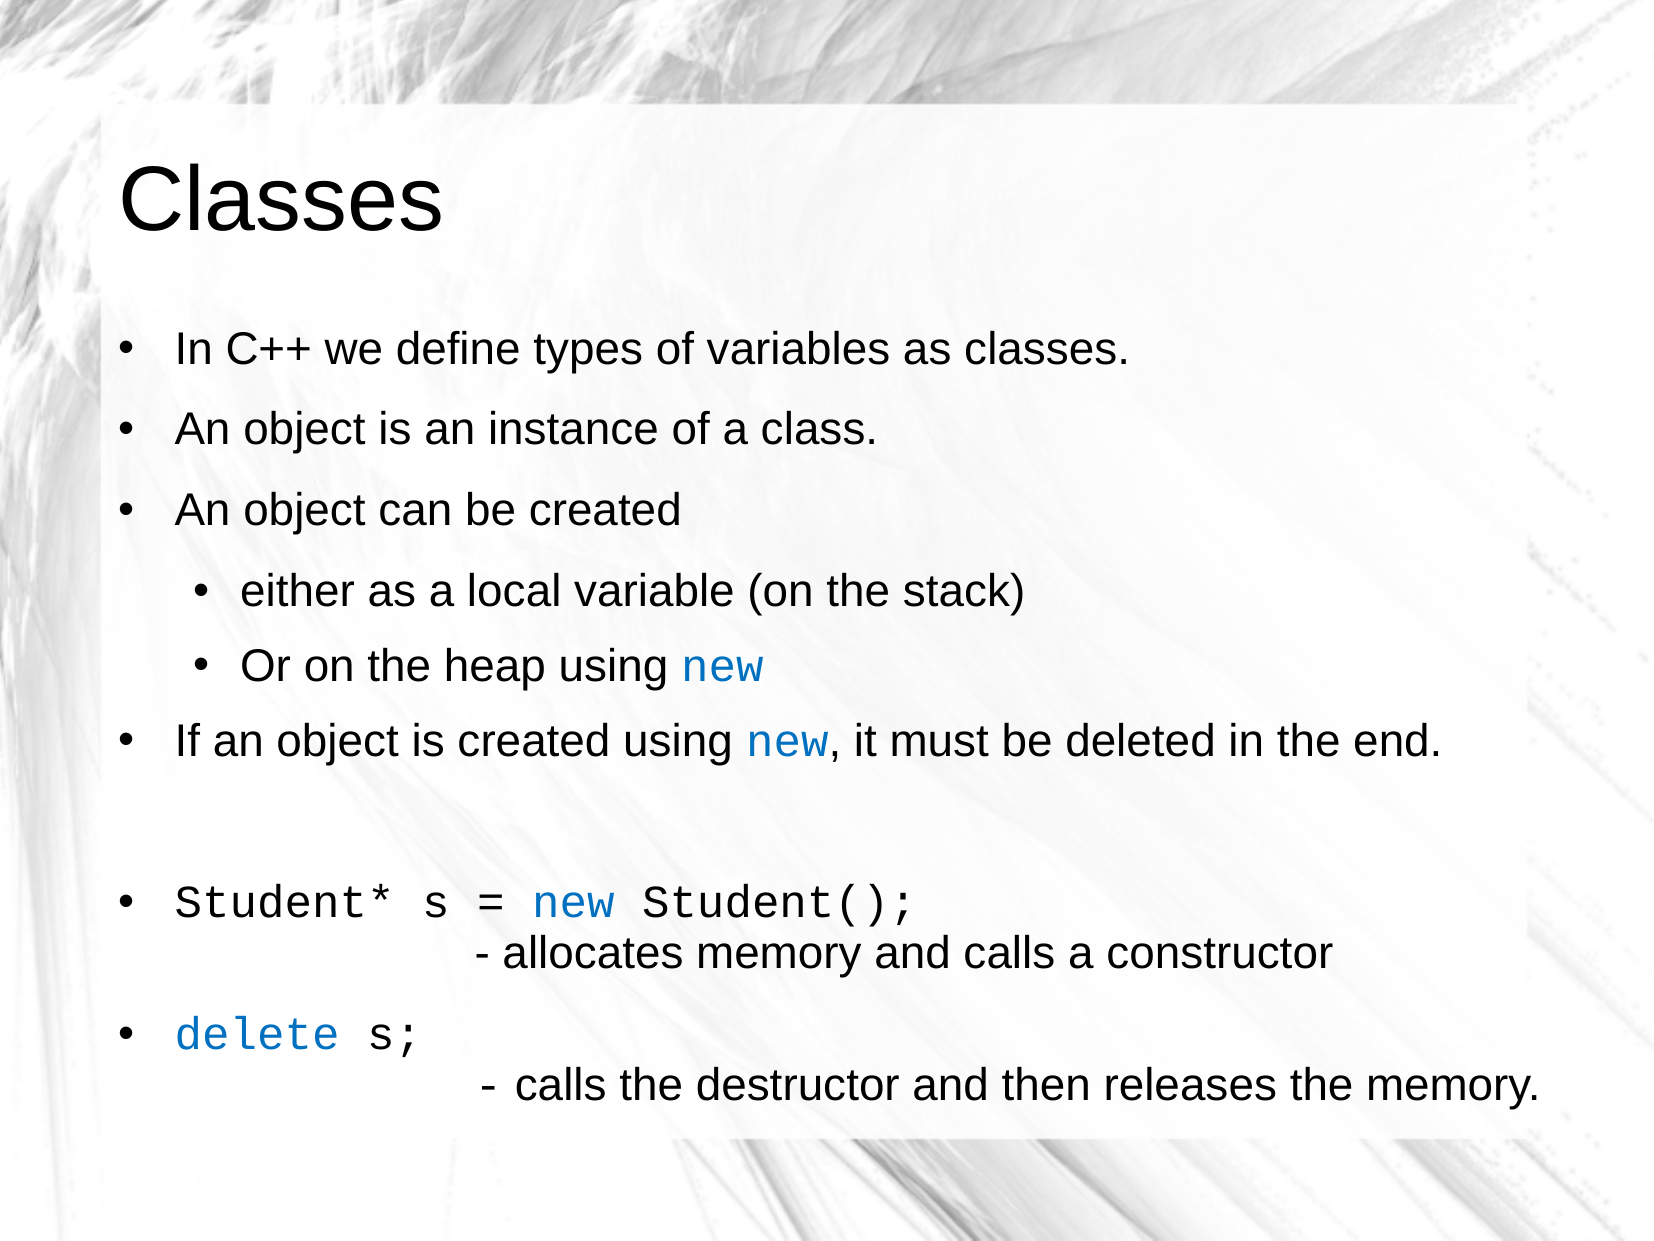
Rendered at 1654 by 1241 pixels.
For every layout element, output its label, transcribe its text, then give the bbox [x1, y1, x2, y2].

list In C++ we define types of variables as classes. An object is an instance of a class. An object can be created either as a local variable (on the stack) Or on the heap using new If an object is created using new, it must be deleted in the end. Student* s = new Student(); - allocates memory and calls a constructor delete s; - calls the destructor and then releases the memory. [118, 319, 1571, 1109]
picture [0, 0, 1654, 1241]
title Classes [118, 93, 1506, 299]
